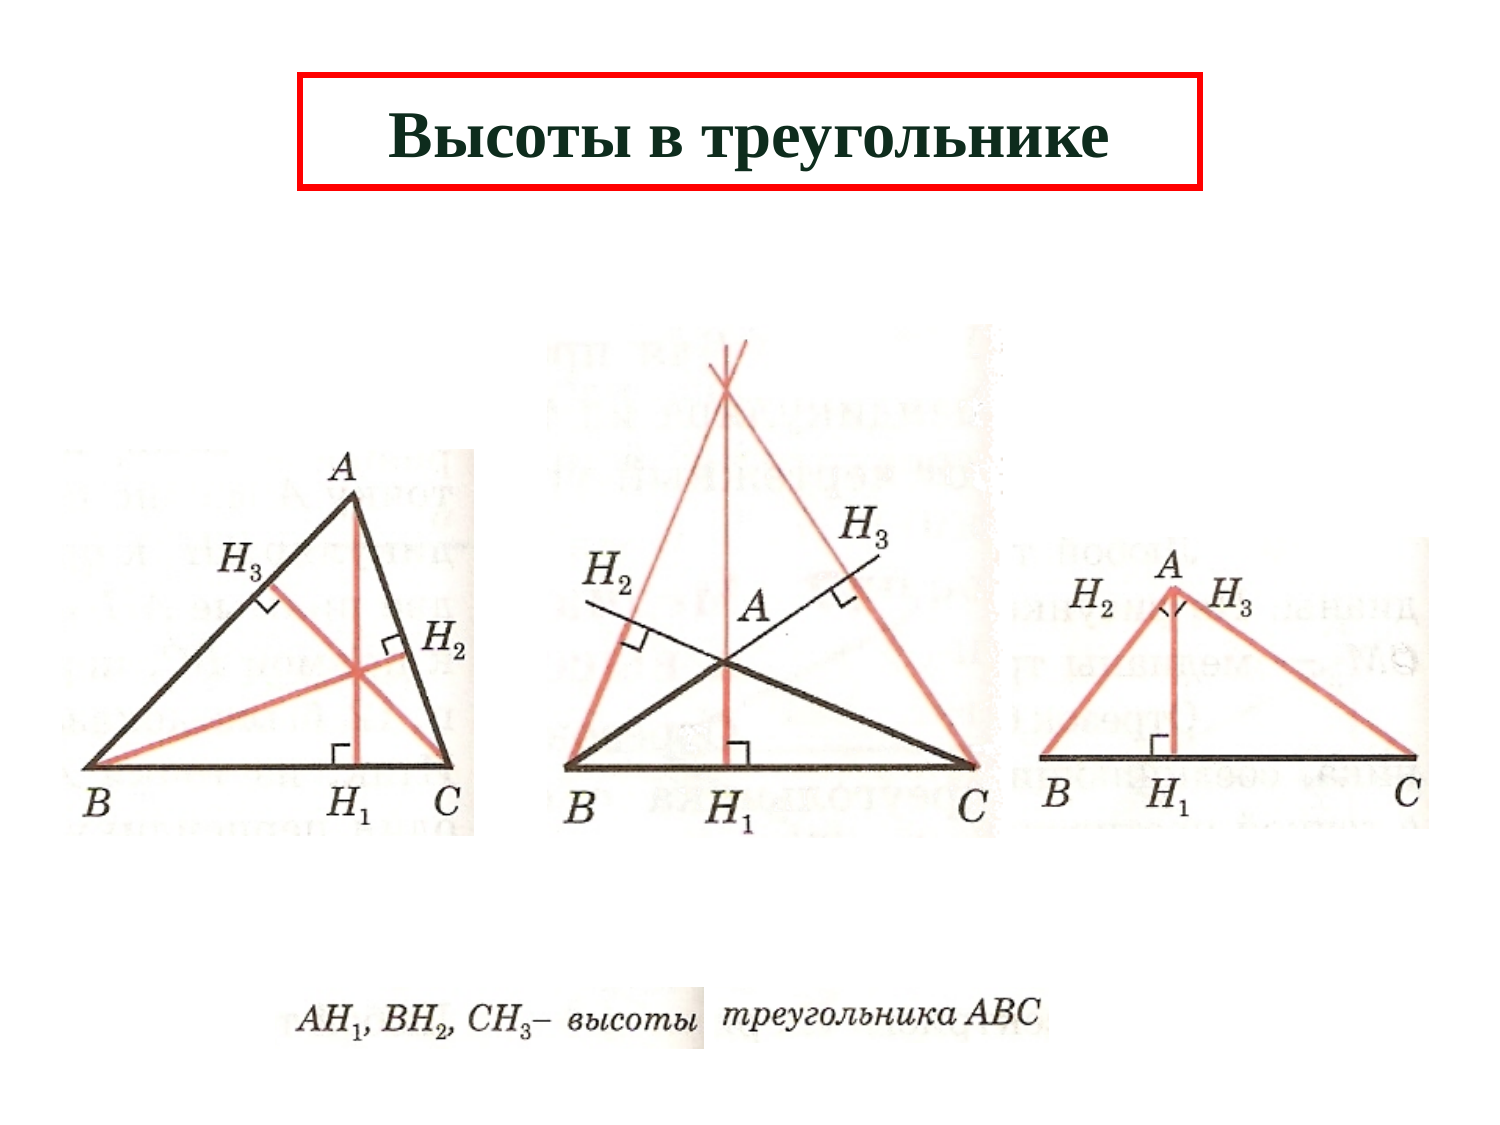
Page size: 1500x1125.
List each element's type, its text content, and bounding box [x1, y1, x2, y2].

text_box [547, 324, 1003, 838]
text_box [714, 987, 1050, 1043]
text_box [1012, 537, 1429, 829]
title Высоты в треугольнике [300, 75, 1200, 188]
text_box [274, 987, 704, 1049]
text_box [62, 449, 474, 837]
